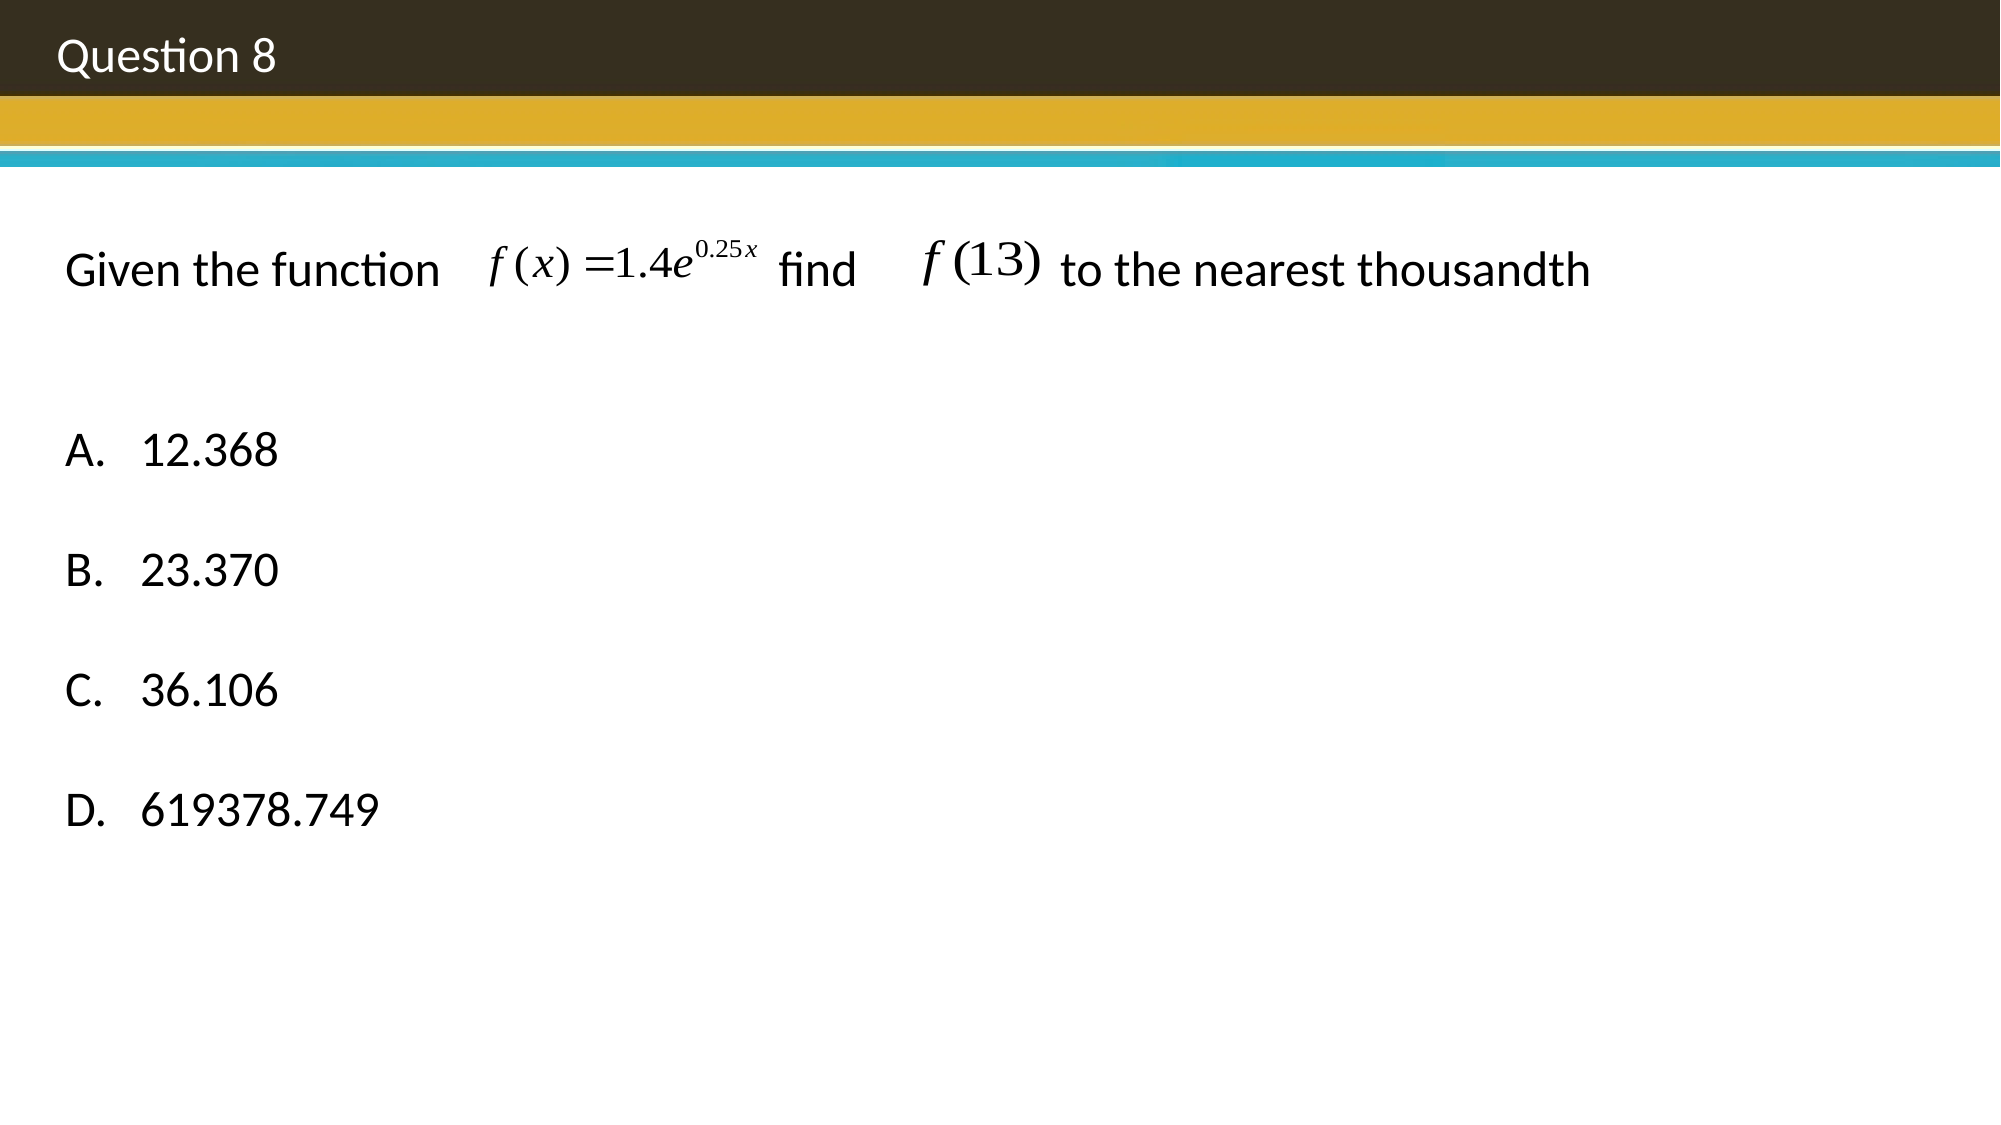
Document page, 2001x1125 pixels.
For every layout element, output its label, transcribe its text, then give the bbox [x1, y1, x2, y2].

text_box Question 8 [41, 14, 293, 90]
picture [902, 229, 1053, 296]
text_box Given the function find to the nearest thousandth 12.368 23.370 36.106 619378.749 [50, 229, 1950, 845]
picture [0, 0, 2000, 167]
picture [473, 229, 765, 296]
